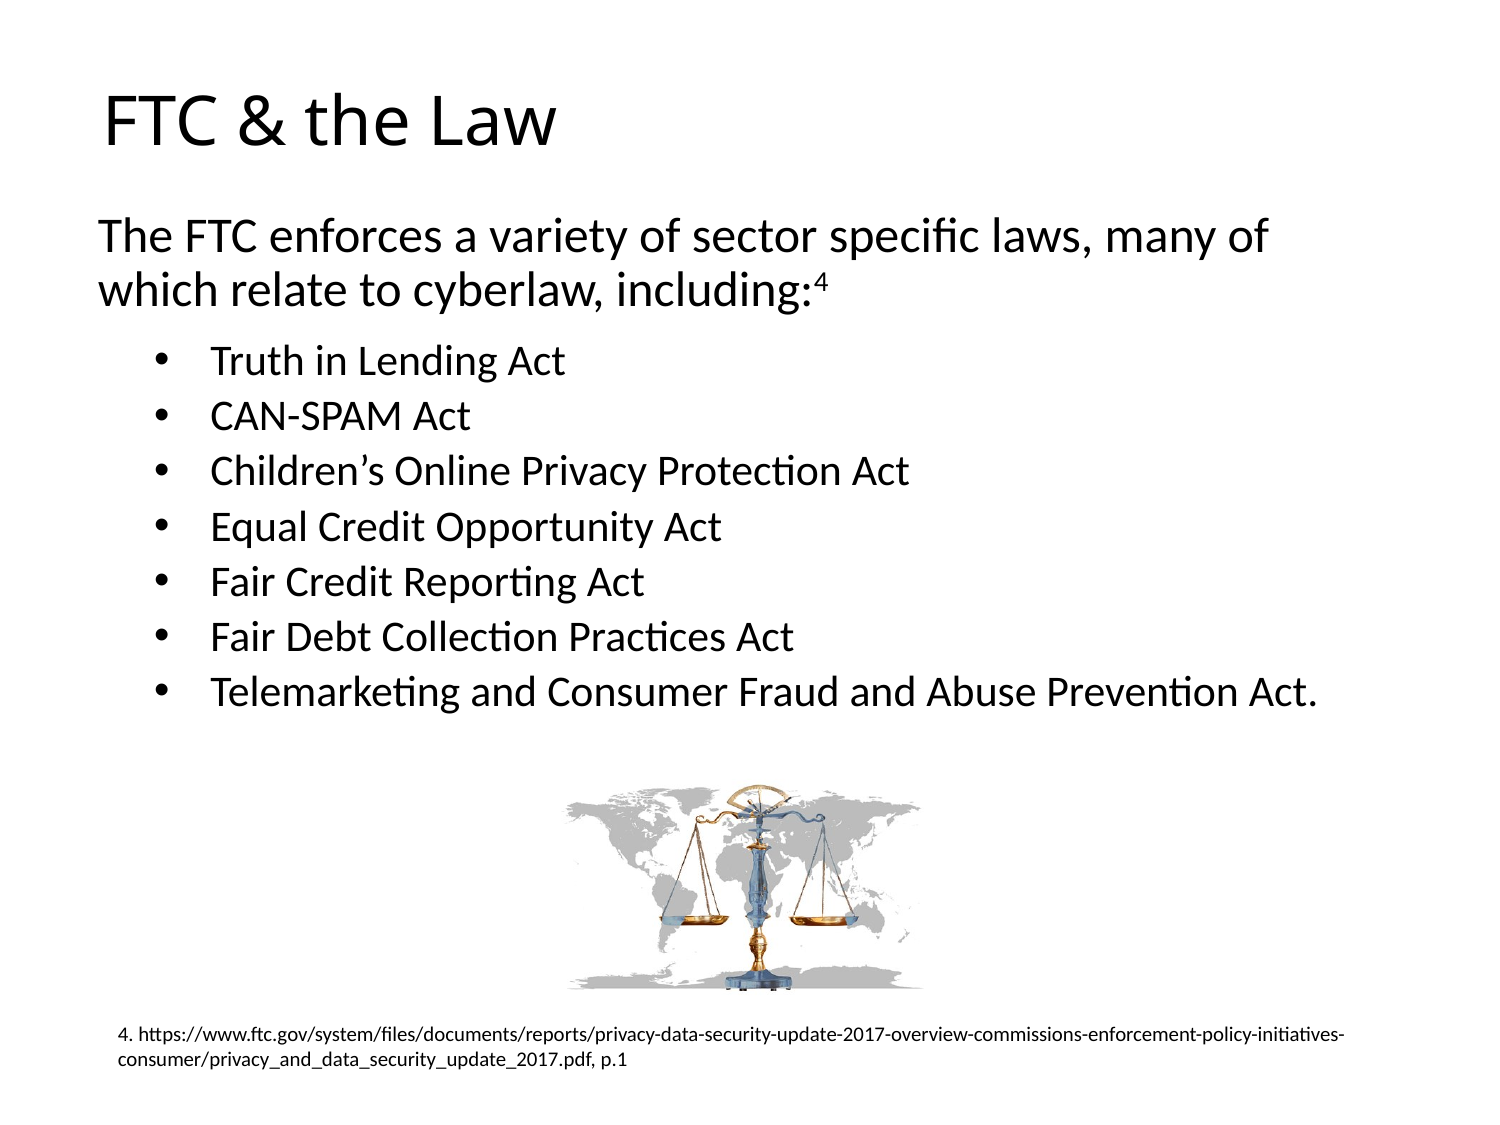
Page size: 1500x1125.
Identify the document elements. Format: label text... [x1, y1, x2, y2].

picture [561, 767, 924, 1009]
text_box 4. https://www.ftc.gov/system/files/documents/reports/privacy-data-security-update-2017-overview-commissions-enforcement-policy-initiatives-consumer/privacy_and_data_security_update_2017.pdf, p.1 [103, 1013, 1441, 1078]
list The FTC enforces a variety of sector specific laws, many of which relate to cyberlaw, including:4 Truth in Lending Act CAN-SPAM Act Children’s Online Privacy Protection Act Equal Credit Opportunity Act Fair Credit Reporting Act Fair Debt Collection Practices Act Telemarketing and Consumer Fraud and Abuse Prevention Act. [73, 201, 1412, 959]
title FTC & the Law [87, 59, 1398, 201]
